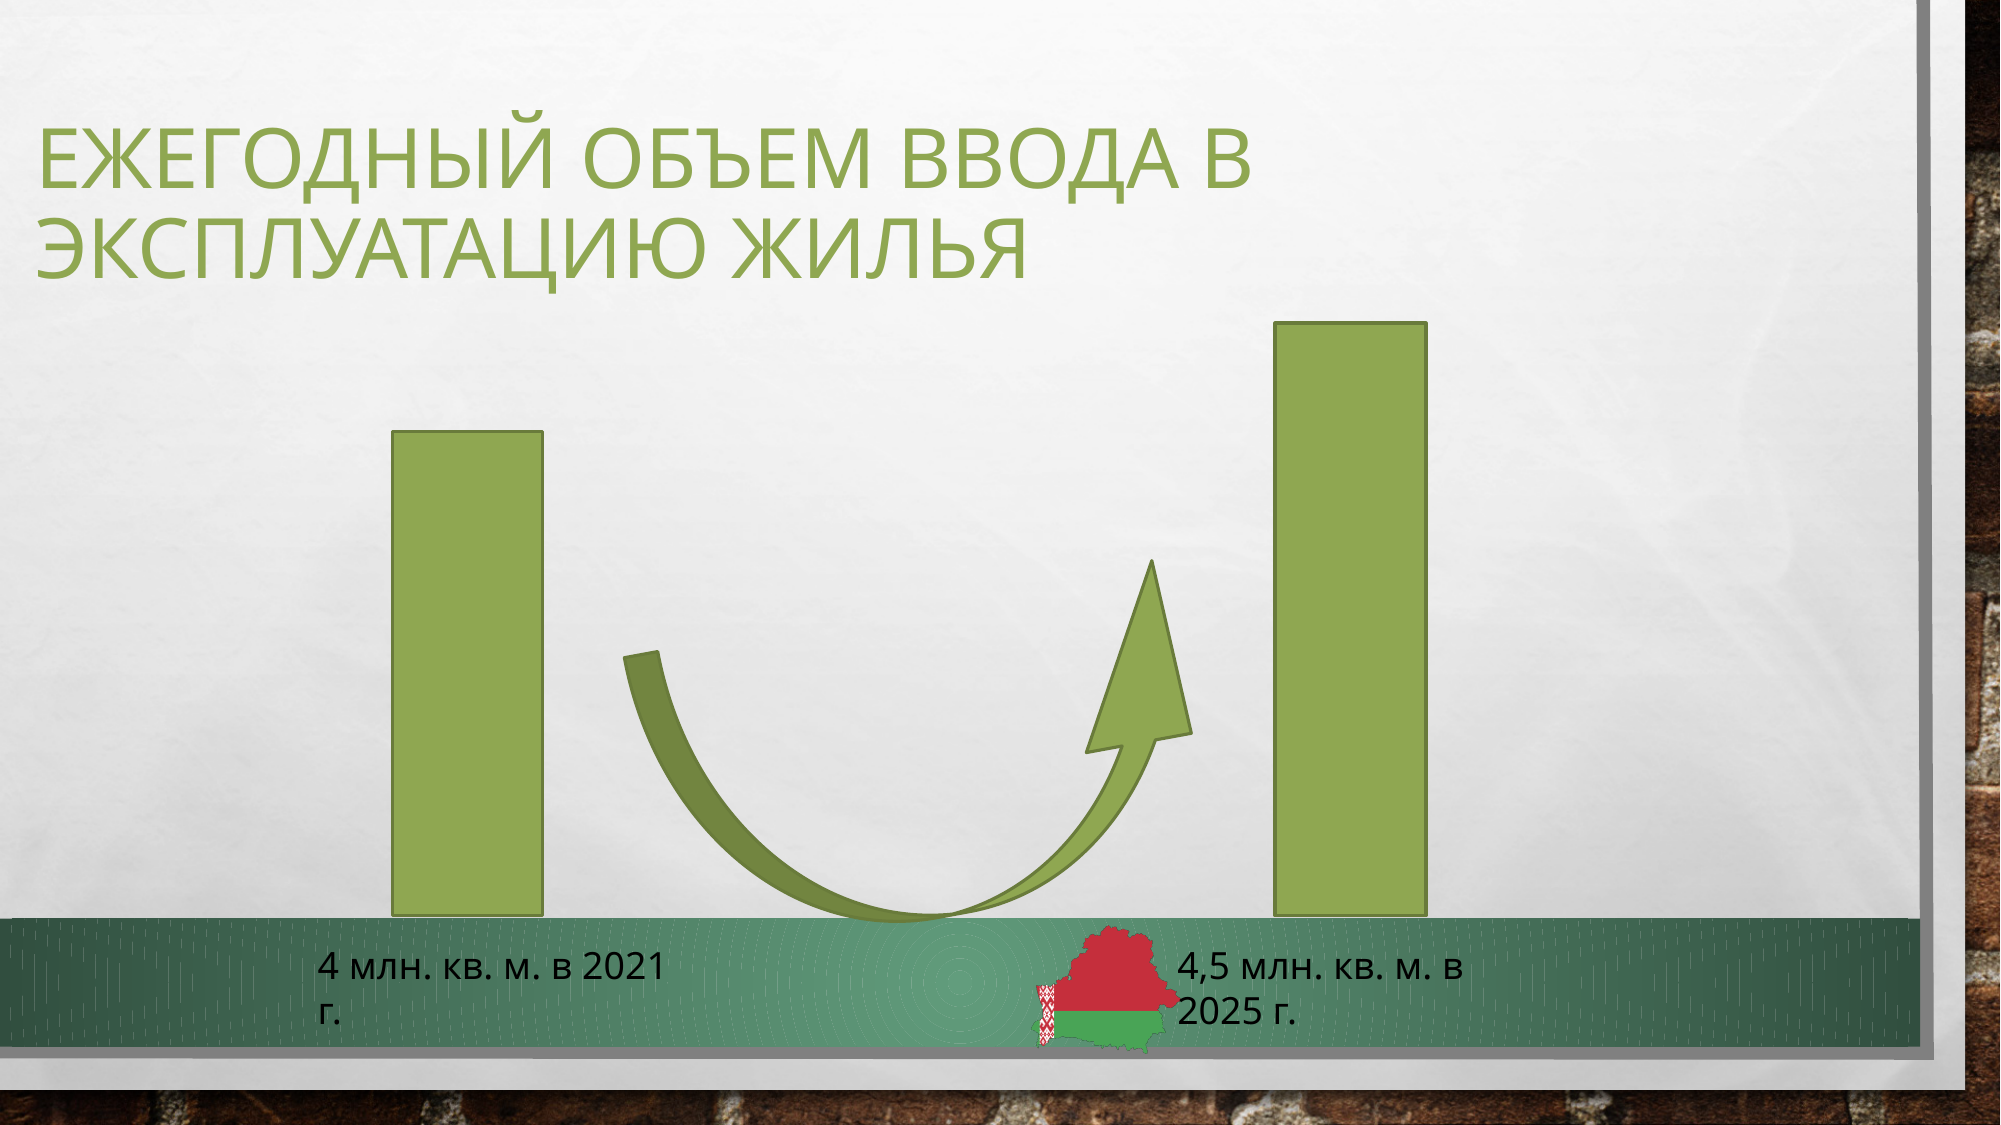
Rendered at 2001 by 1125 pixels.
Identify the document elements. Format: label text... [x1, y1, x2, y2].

text_box 4 млн. кв. м. в 2021 г. [302, 934, 701, 1040]
text_box [391, 430, 544, 917]
title Ежегодный объем ввода в эксплуатацию жилья [20, 112, 1906, 302]
picture [0, 0, 2000, 1125]
text_box [622, 559, 1193, 923]
text_box [1273, 321, 1428, 917]
picture [1031, 924, 1181, 1055]
text_box 4,5 млн. кв. м. в 2025 г. [1181, 934, 1561, 1040]
